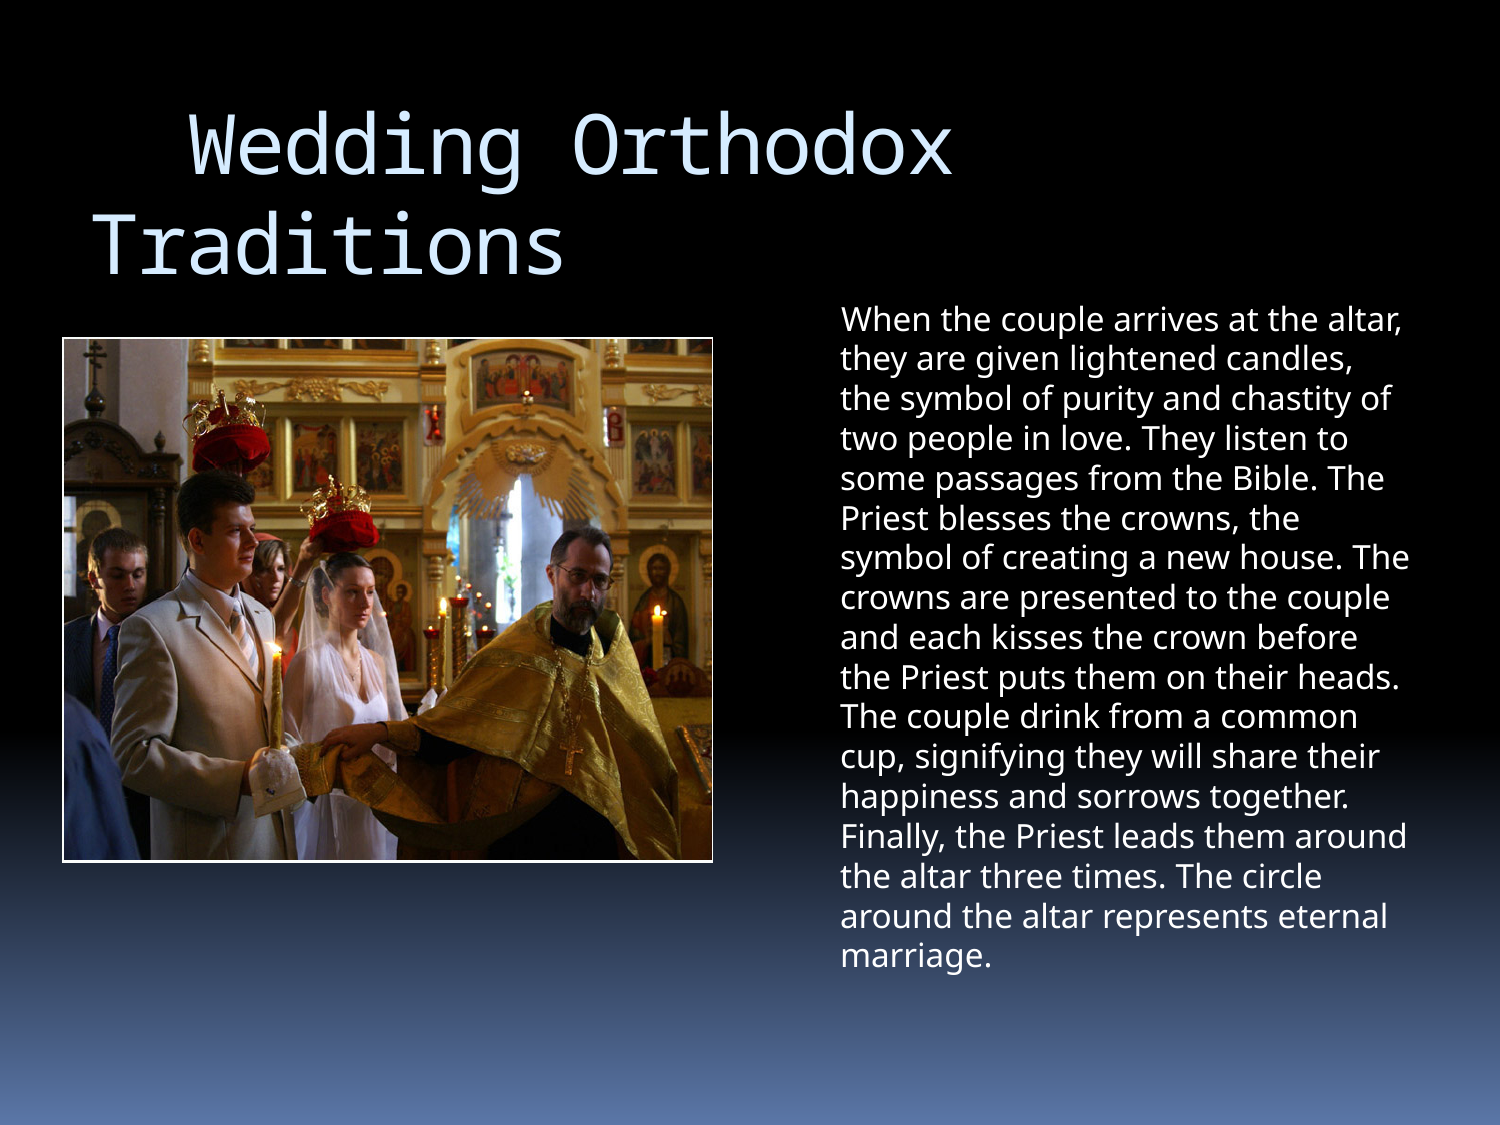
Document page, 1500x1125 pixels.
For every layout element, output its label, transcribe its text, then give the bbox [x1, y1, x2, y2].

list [62, 336, 713, 863]
title Wedding Orthodox Traditions [75, 83, 1425, 234]
list When the couple arrives at the altar, they are given lightened candles, the symbol of purity and chastity of two people in love. They listen to some passages from the Bible. The Priest blesses the crowns, the symbol of creating a new house. The crowns are presented to the couple and each kisses the crown before the Priest puts them on their heads. The couple drink from a common cup, signifying they will share their happiness and sorrows together. Finally, the Priest leads them around the altar three times. The circle around the altar represents eternal marriage. [763, 290, 1427, 1033]
